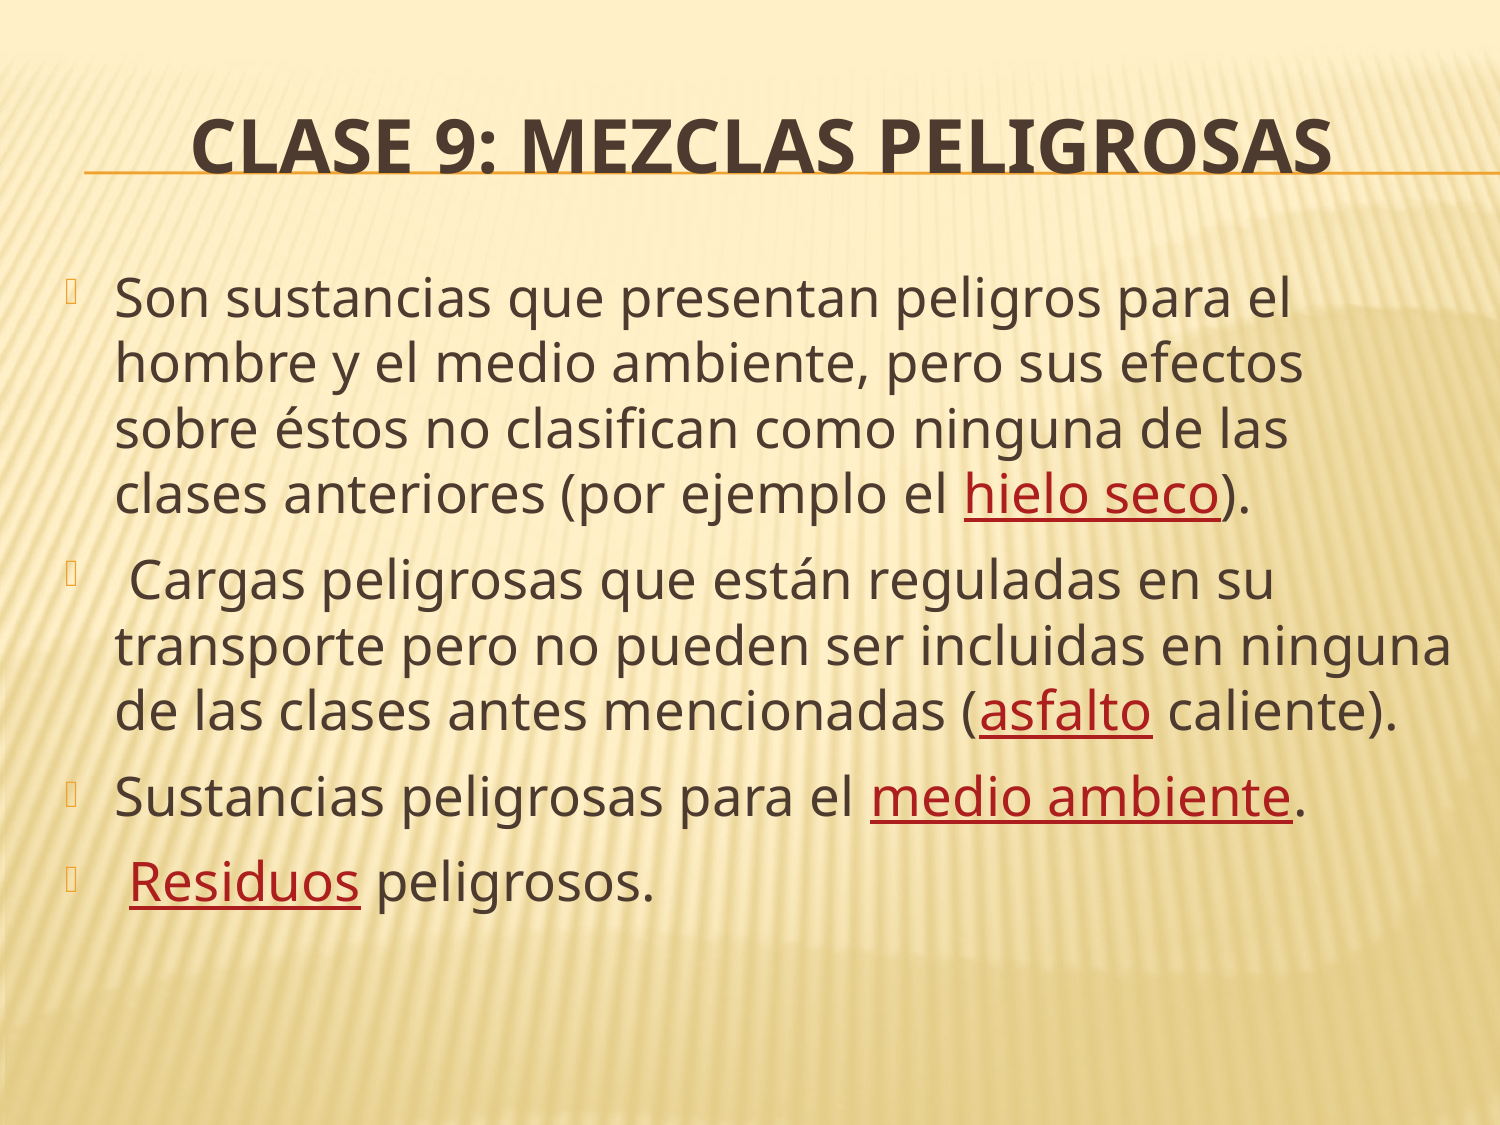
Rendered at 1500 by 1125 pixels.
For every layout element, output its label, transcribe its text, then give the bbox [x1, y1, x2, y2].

list Son sustancias que presentan peligros para el hombre y el medio ambiente, pero sus efectos sobre éstos no clasifican como ninguna de las clases anteriores (por ejemplo el hielo seco). Cargas peligrosas que están reguladas en su transporte pero no pueden ser incluidas en ninguna de las clases antes mencionadas (asfalto caliente). Sustancias peligrosas para el medio ambiente. Residuos peligrosos. [50, 254, 1475, 998]
title Clase 9: Mezclas peligrosas [50, 75, 1475, 213]
